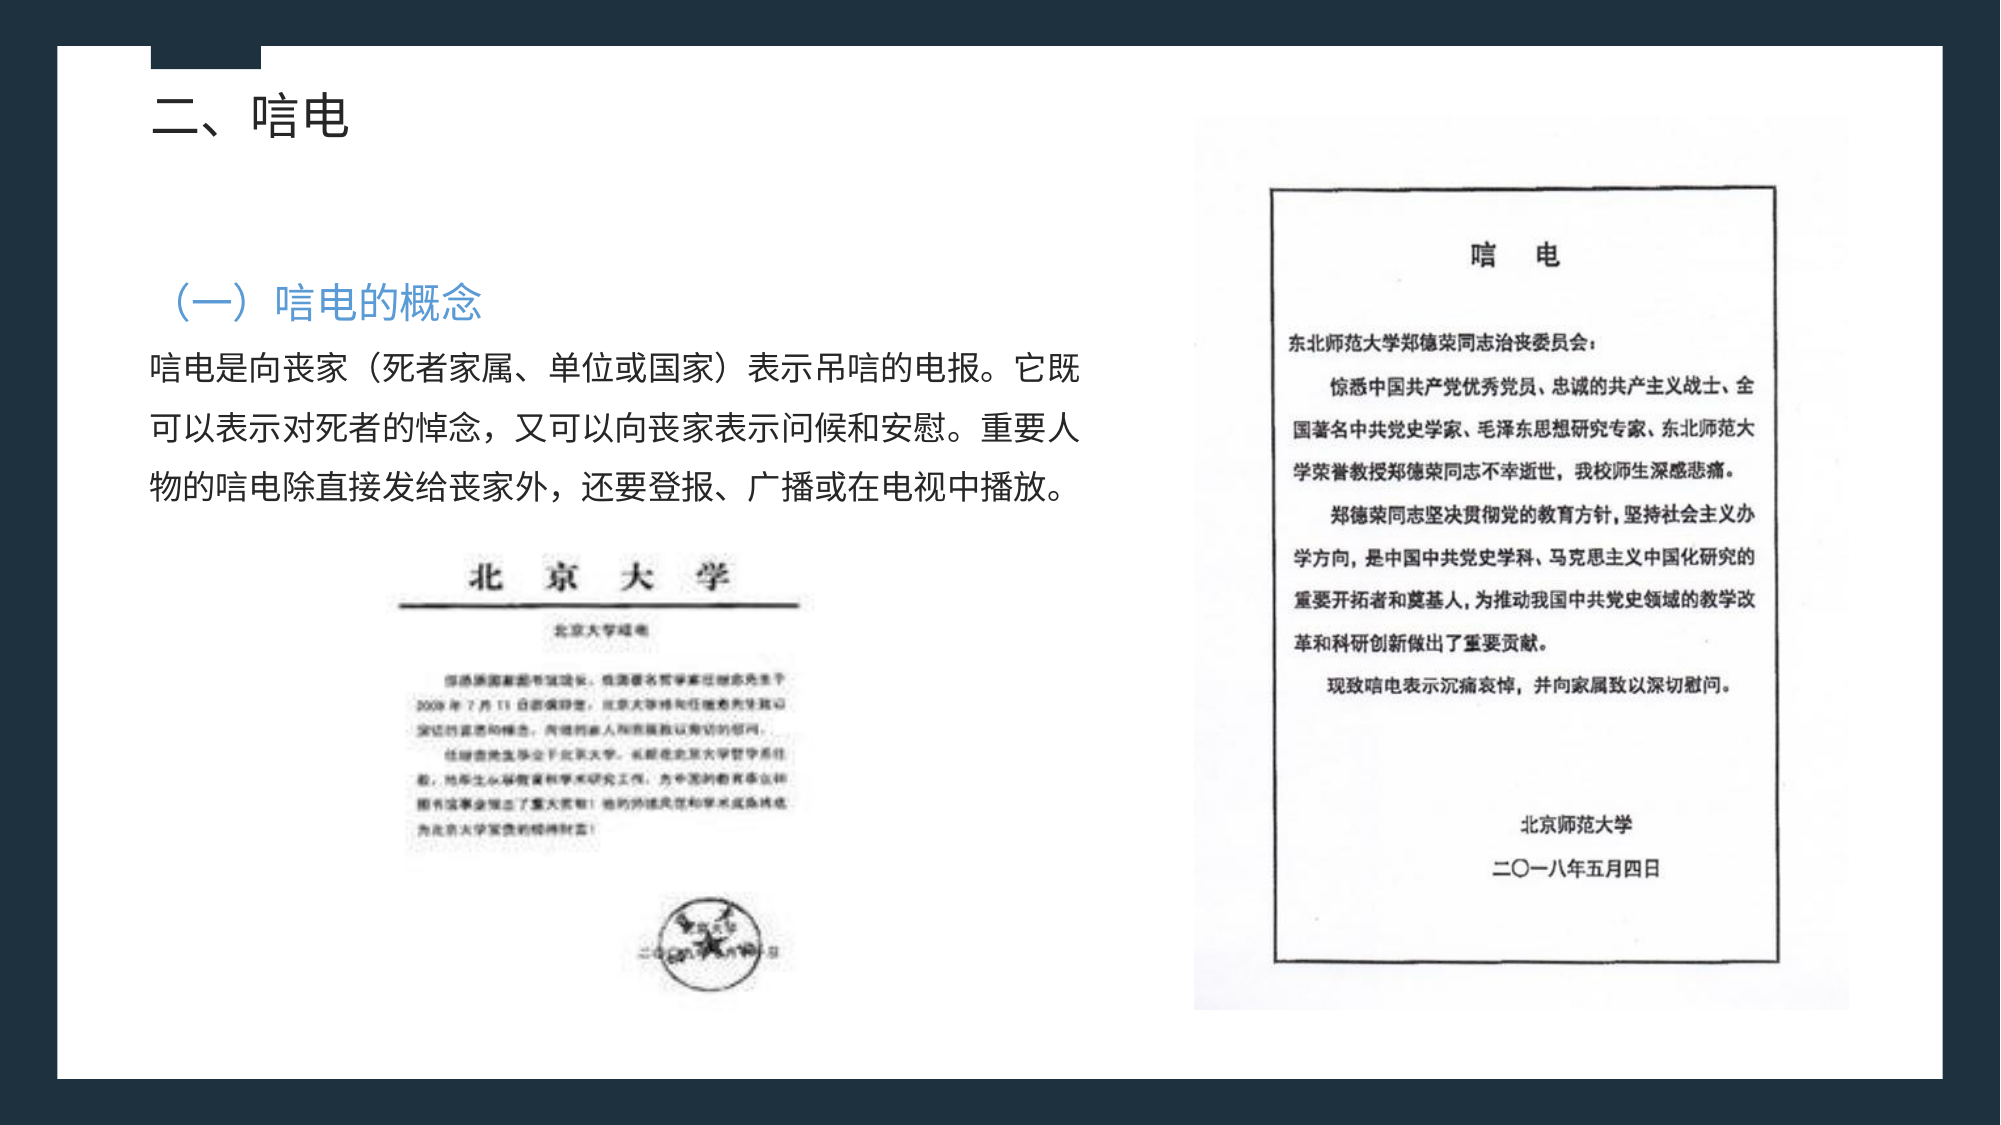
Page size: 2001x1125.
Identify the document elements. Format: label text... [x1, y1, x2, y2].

picture [1194, 115, 1849, 1010]
text_box （一）唁电的概念 唁电是向丧家（死者家属、单位或国家）表示吊唁的电报。它既可以表示对死者的悼念，又可以向丧家表示问候和安慰。重要人物的唁电除直接发给丧家外，还要登报、广播或在电视中播放。 [134, 244, 1121, 514]
picture [173, 534, 1024, 1032]
text_box 二、唁电 [150, 77, 622, 153]
